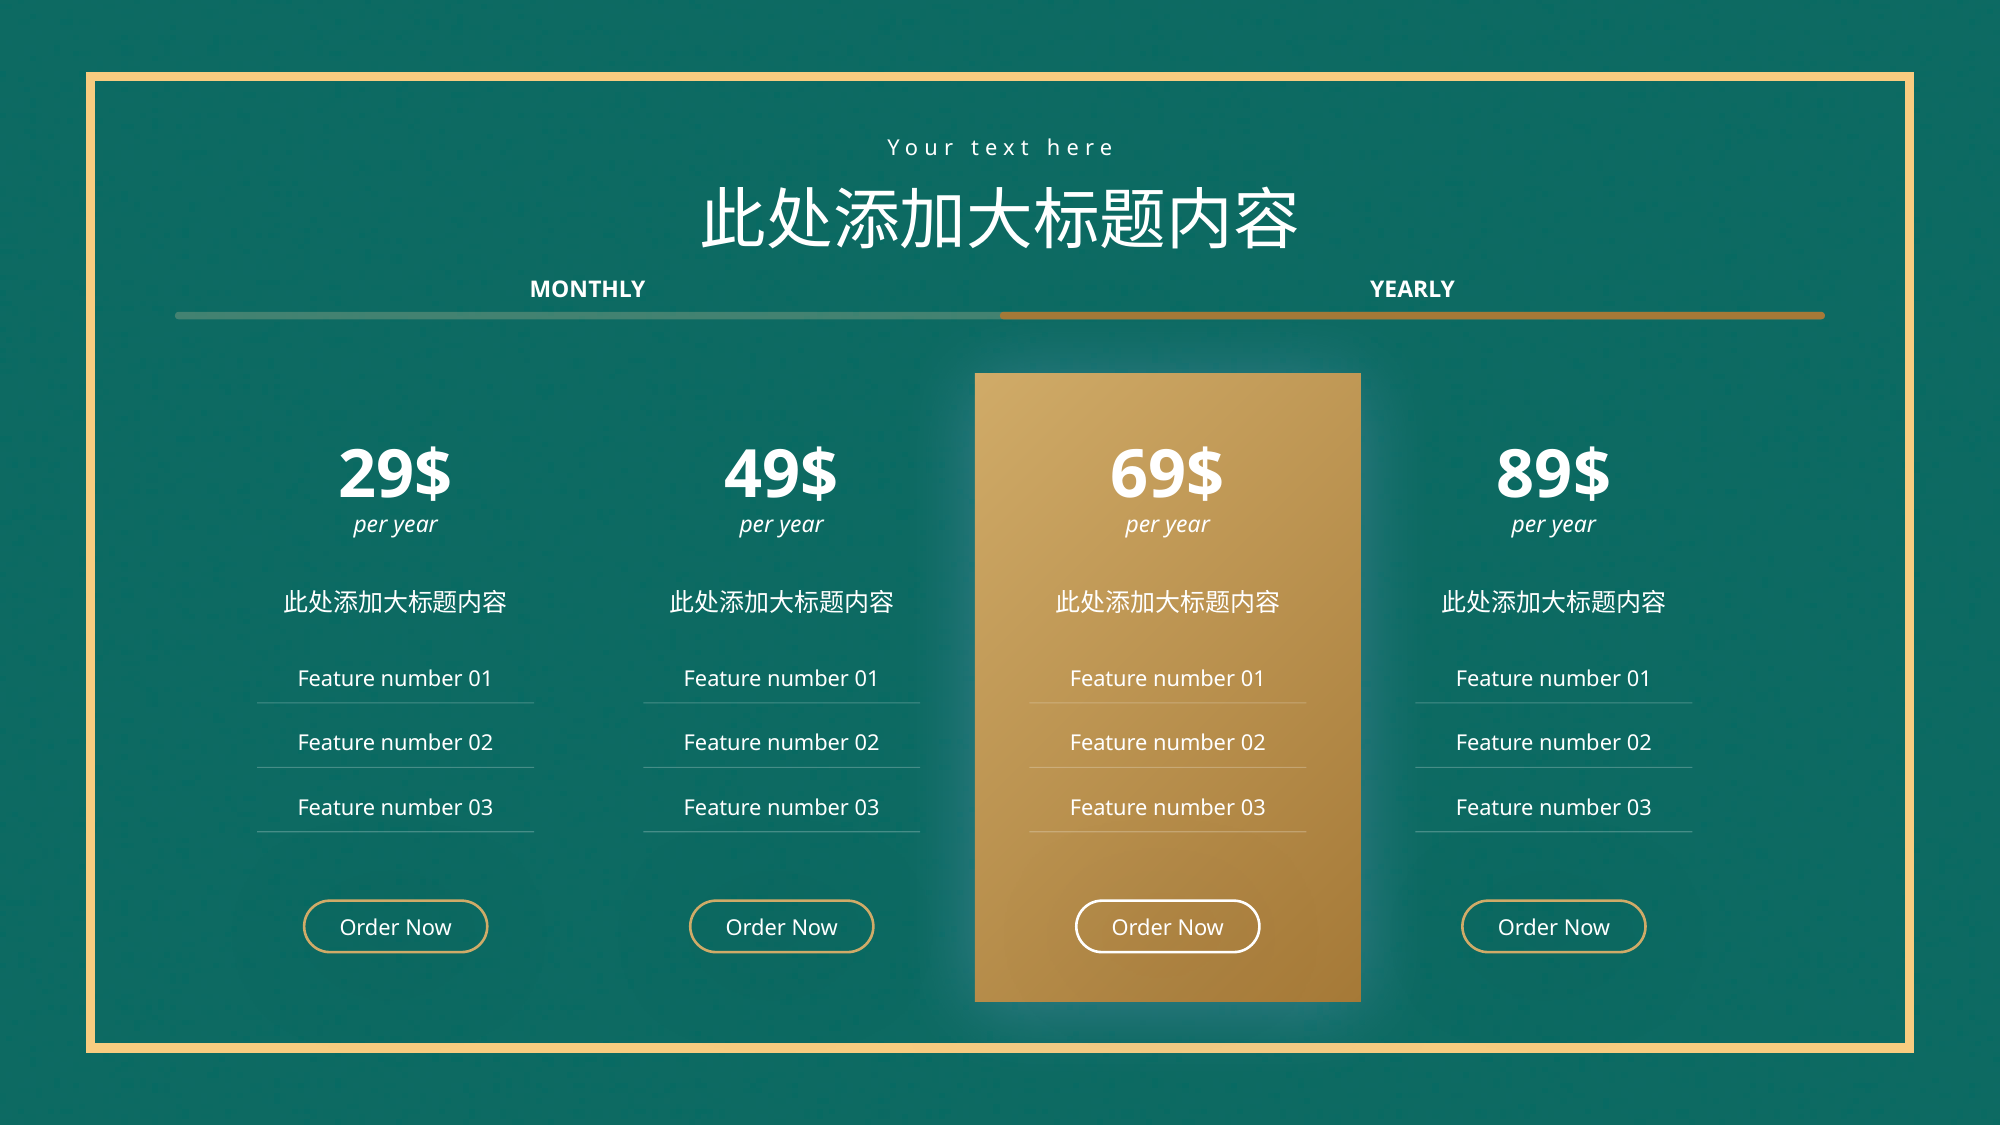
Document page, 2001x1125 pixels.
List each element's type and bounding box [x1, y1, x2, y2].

text_box [253, 126, 1747, 265]
picture [0, 0, 2000, 1125]
text_box [174, 267, 1825, 1002]
